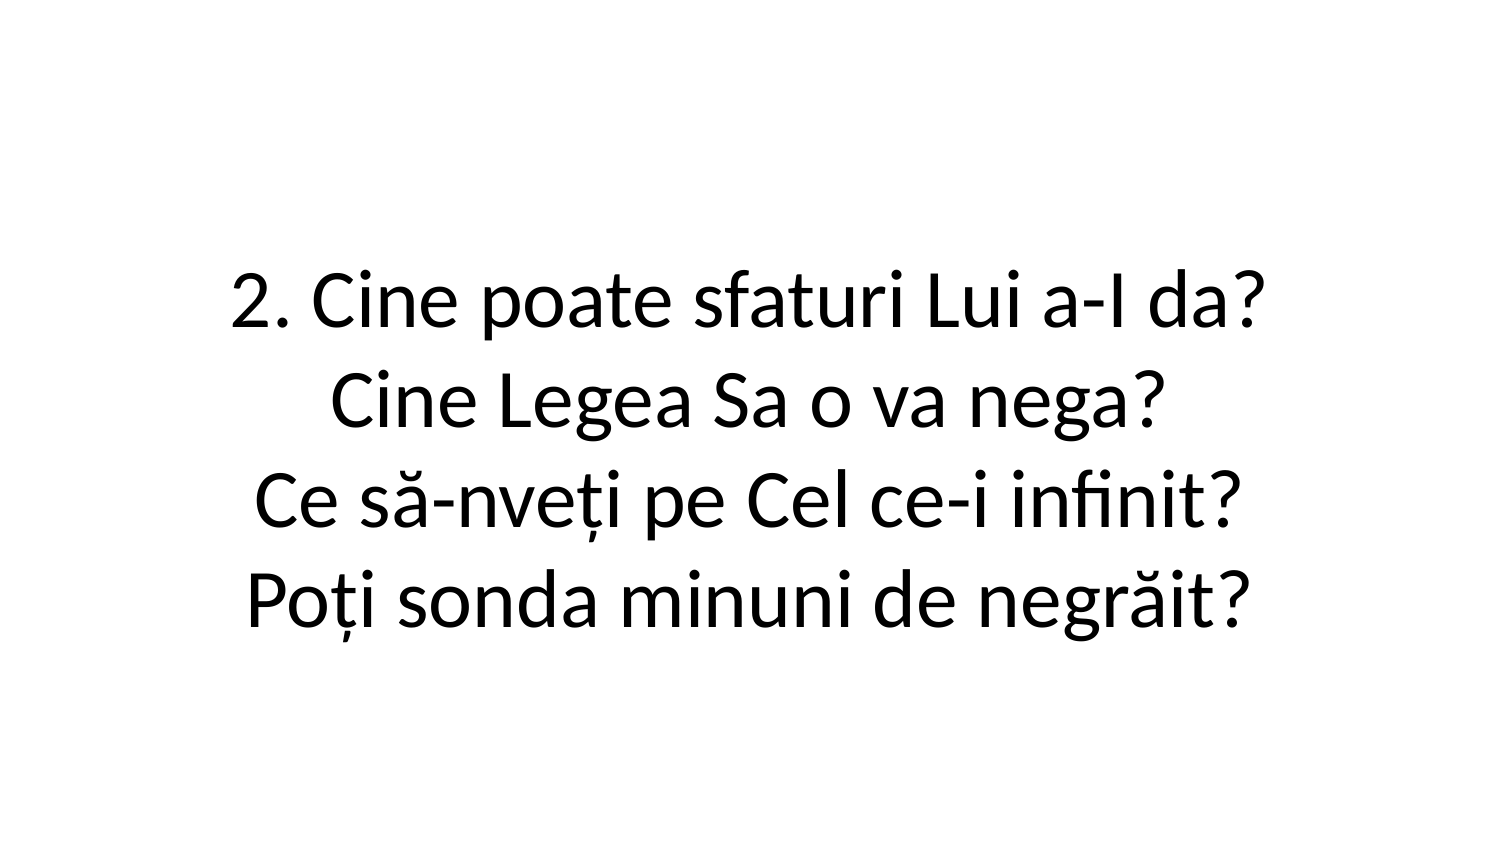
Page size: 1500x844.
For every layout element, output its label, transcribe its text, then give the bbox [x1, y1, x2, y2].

text_box 2. Cine poate sfaturi Lui a-I da? Cine Legea Sa o va nega? Ce să-nveți pe Cel ce-i infinit? Poți sonda minuni de negrăit? [214, 192, 1286, 652]
